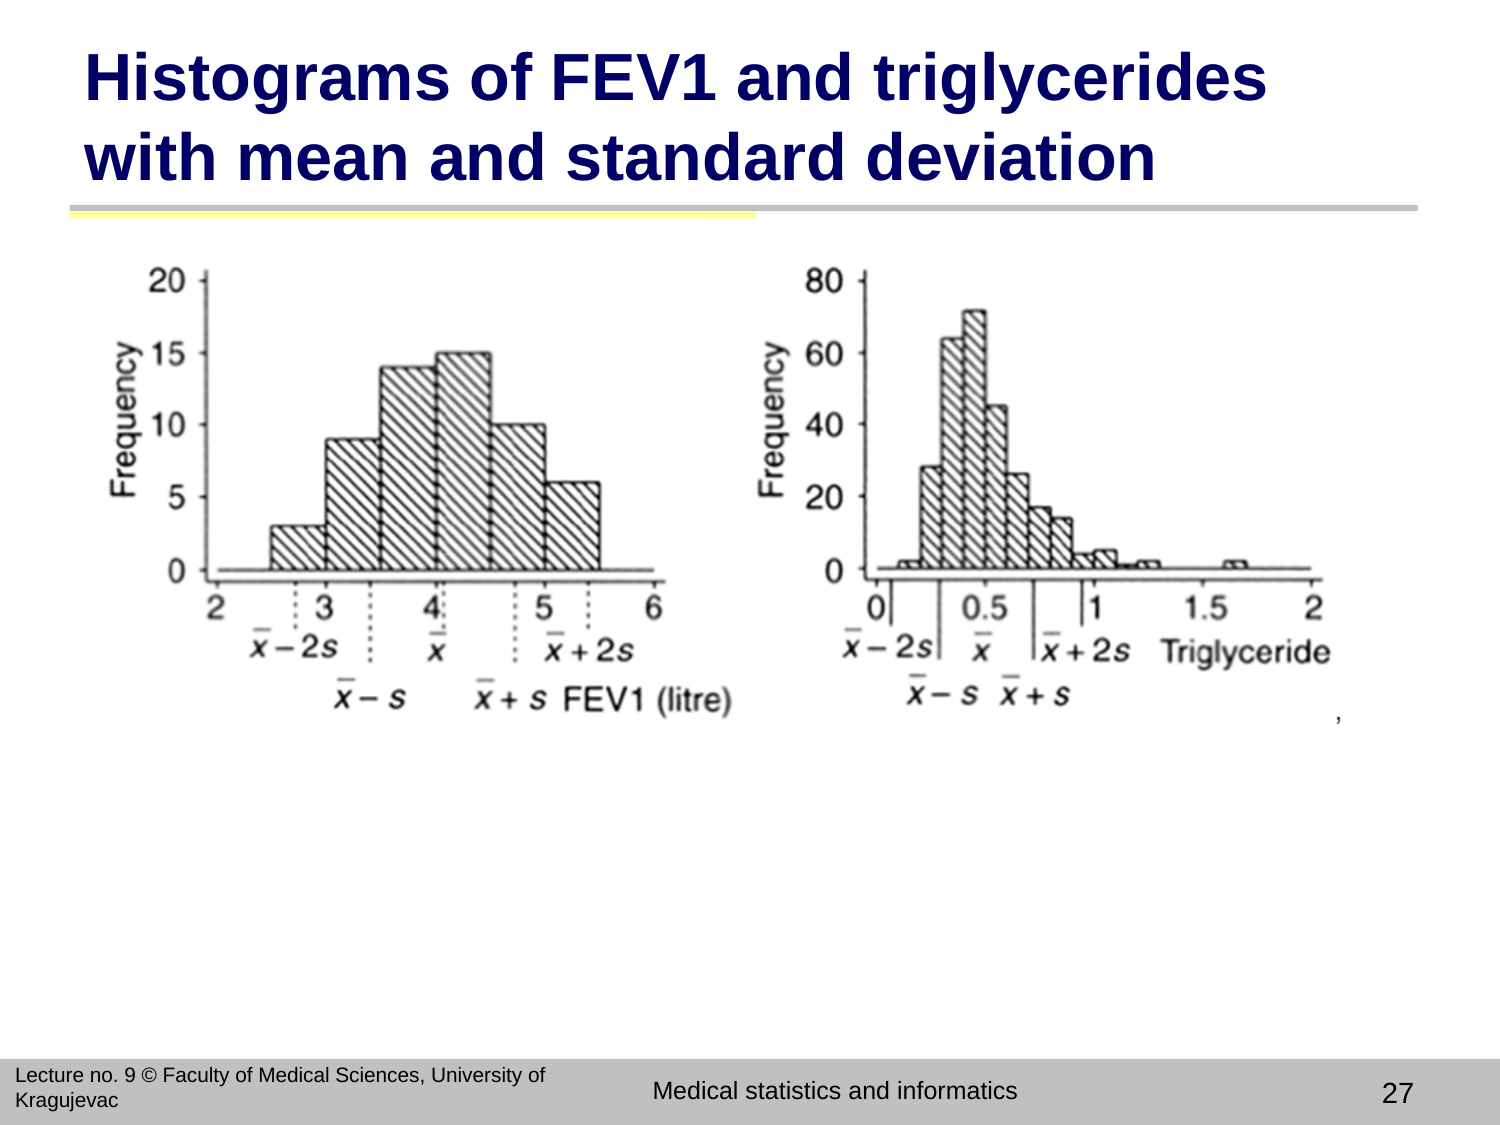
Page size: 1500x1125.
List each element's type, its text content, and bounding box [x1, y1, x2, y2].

slide_number Lecture no. 9 © Faculty of Medical Sciences, University of Kragujevac [0, 1053, 611, 1108]
slide_number 27 [1164, 1066, 1430, 1125]
picture [70, 250, 1409, 724]
title Histograms of FEV1 and triglycerides with mean and standard deviation [69, 19, 1426, 208]
footer Medical statistics and informatics [512, 1066, 1160, 1125]
